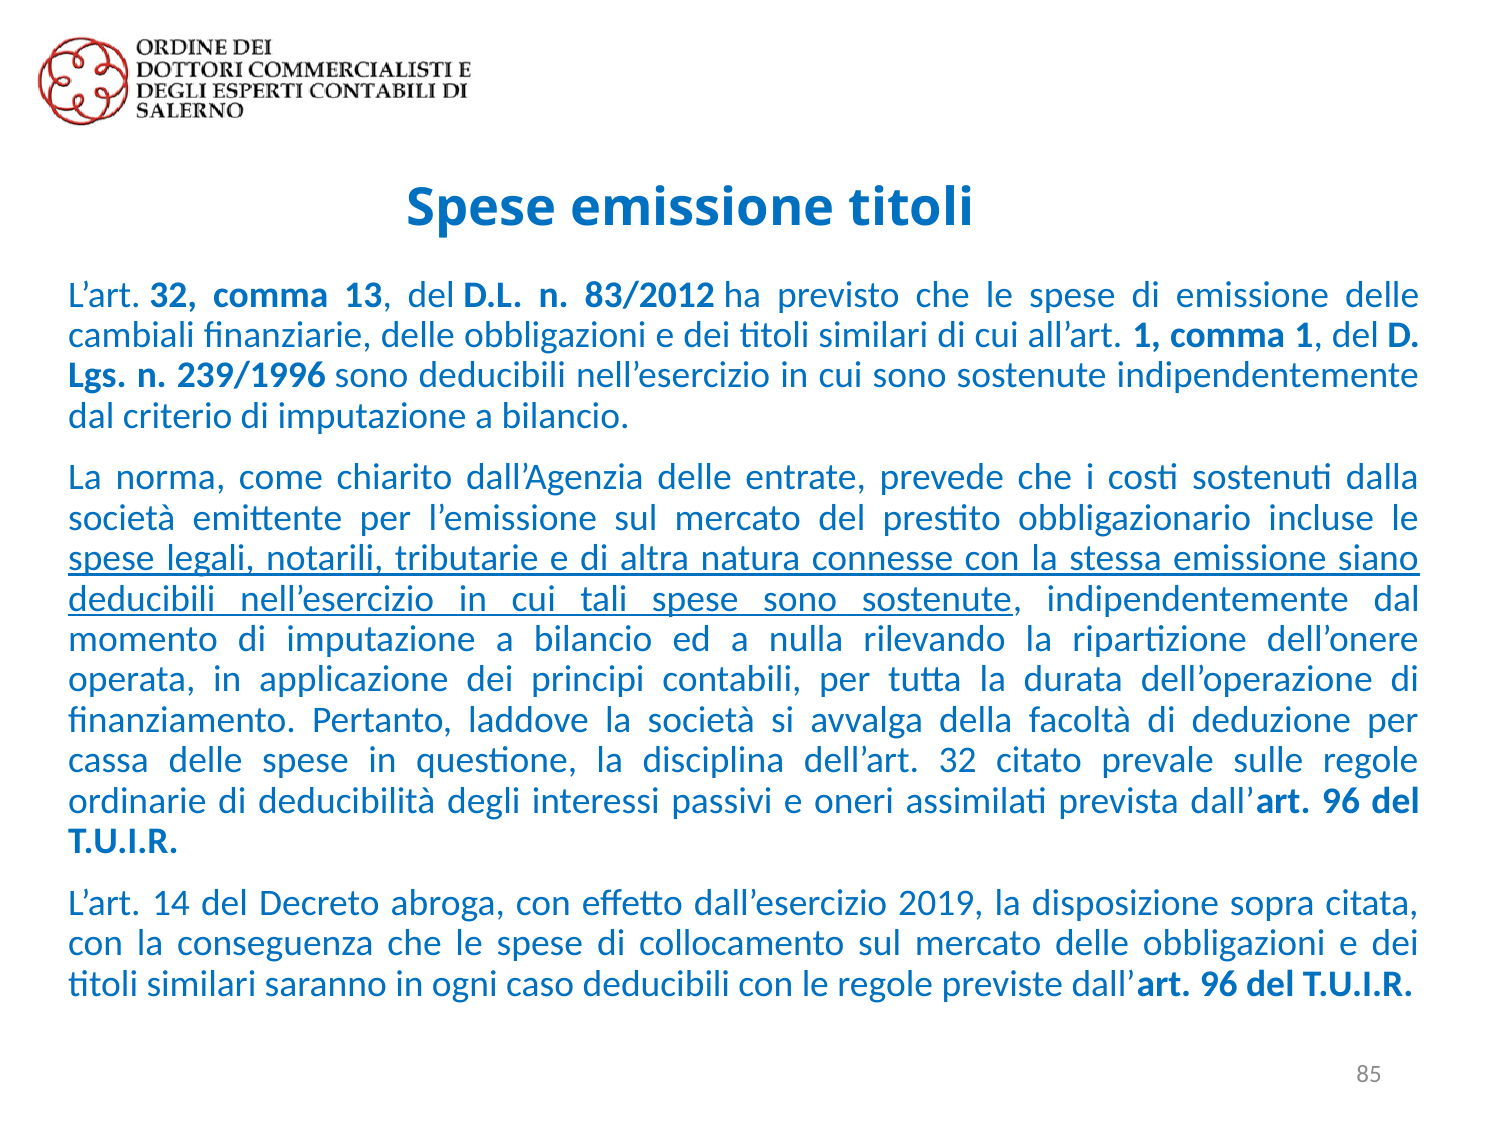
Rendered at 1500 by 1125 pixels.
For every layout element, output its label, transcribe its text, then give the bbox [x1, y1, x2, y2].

subtitle L’art. 32, comma 13, del D.L. n. 83/2012 ha previsto che le spese di emissione delle cambiali finanziarie, delle obbligazioni e dei titoli similari di cui all’art. 1, comma 1, del D. Lgs. n. 239/1996 sono deducibili nell’esercizio in cui sono sostenute indipendentemente dal criterio di imputazione a bilancio. La norma, come chiarito dall’Agenzia delle entrate, prevede che i costi sostenuti dalla società emittente per l’emissione sul mercato del prestito obbligazionario incluse le spese legali, notarili, tributarie e di altra natura connesse con la stessa emissione siano deducibili nell’esercizio in cui tali spese sono sostenute, indipendentemente dal momento di imputazione a bilancio ed a nulla rilevando la ripartizione dell’onere operata, in applicazione dei principi contabili, per tutta la durata dell’operazione di finanziamento. Pertanto, laddove la società si avvalga della facoltà di deduzione per cassa delle spese in questione, la disciplina dell’art. 32 citato prevale sulle regole ordinarie di deducibilità degli interessi passivi e oneri assimilati prevista dall’art. 96 del T.U.I.R. L’art. 14 del Decreto abroga, con effetto dall’esercizio 2019, la disposizione sopra citata, con la conseguenza che le spese di collocamento sul mercato delle obbligazioni e dei titoli similari saranno in ogni caso deducibili con le regole previste dall’art. 96 del T.U.I.R. [53, 267, 1436, 1071]
title Spese emissione titoli [53, 172, 1329, 245]
slide_number 85 [1059, 1042, 1397, 1103]
picture [29, 29, 479, 127]
